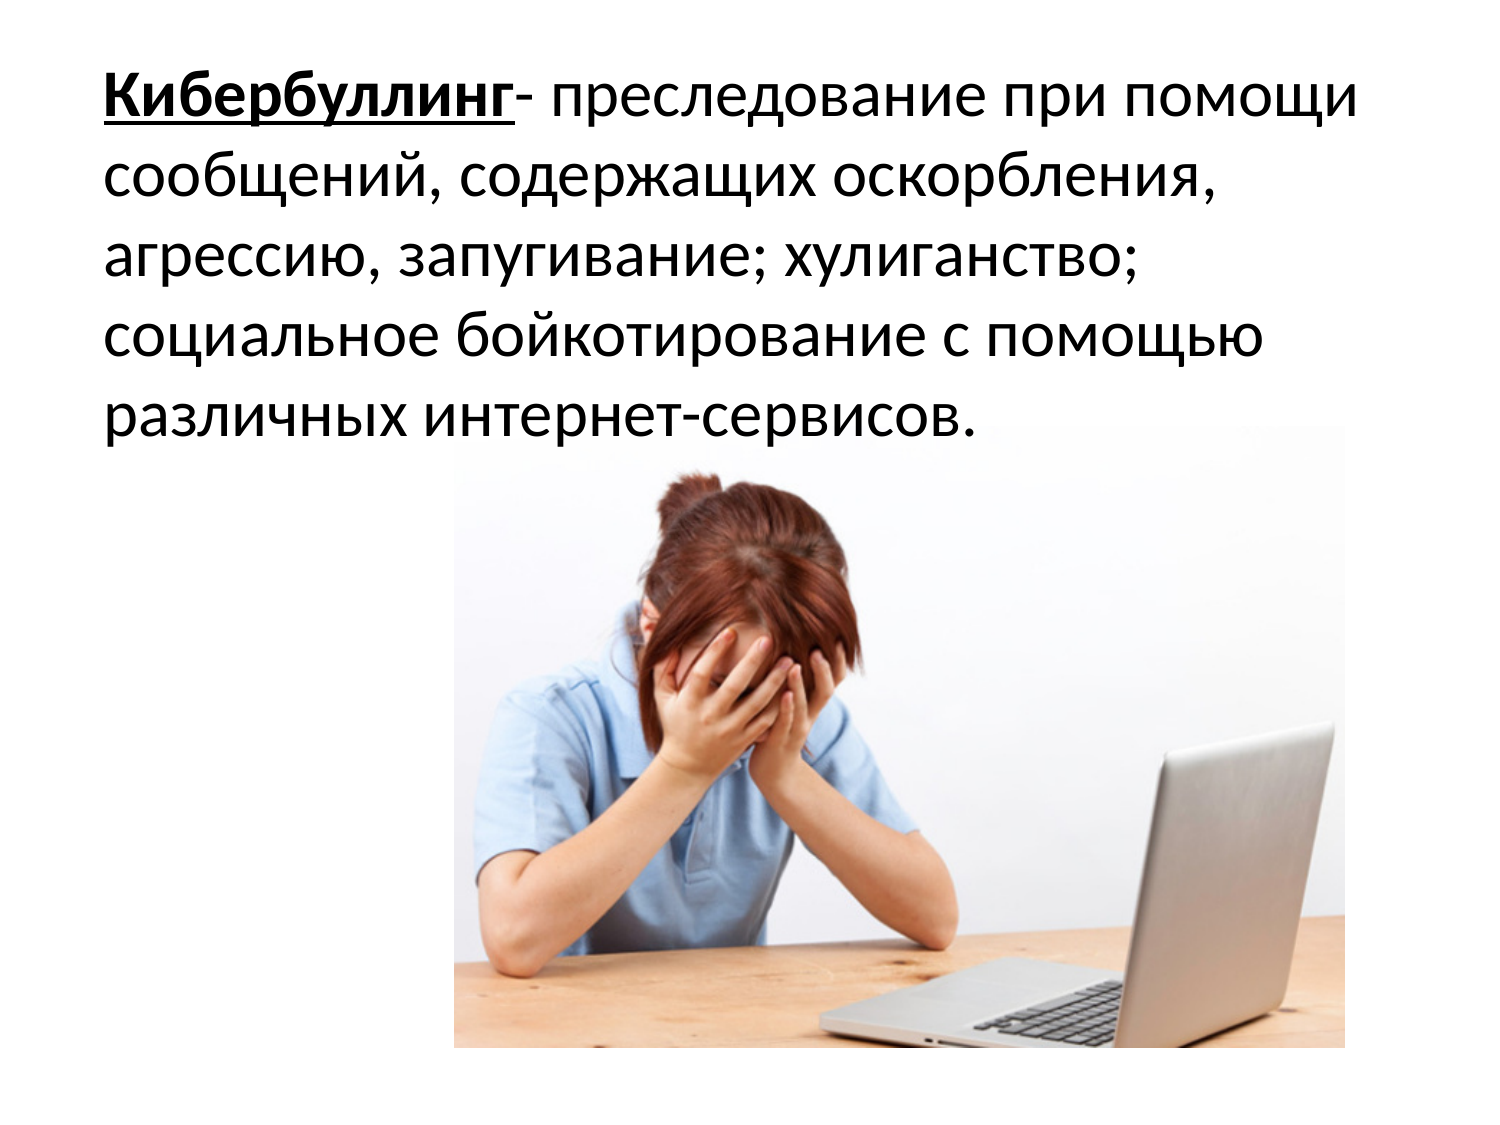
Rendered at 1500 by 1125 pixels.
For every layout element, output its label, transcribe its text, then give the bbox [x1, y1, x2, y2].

list Кибербуллинг- преследование при помощи сообщений, содержащих оскорбления, агрессию, запугивание; хулиганство; социальное бойкотирование с помощью различных интернет-сервисов. [88, 42, 1439, 786]
picture [454, 425, 1345, 1048]
